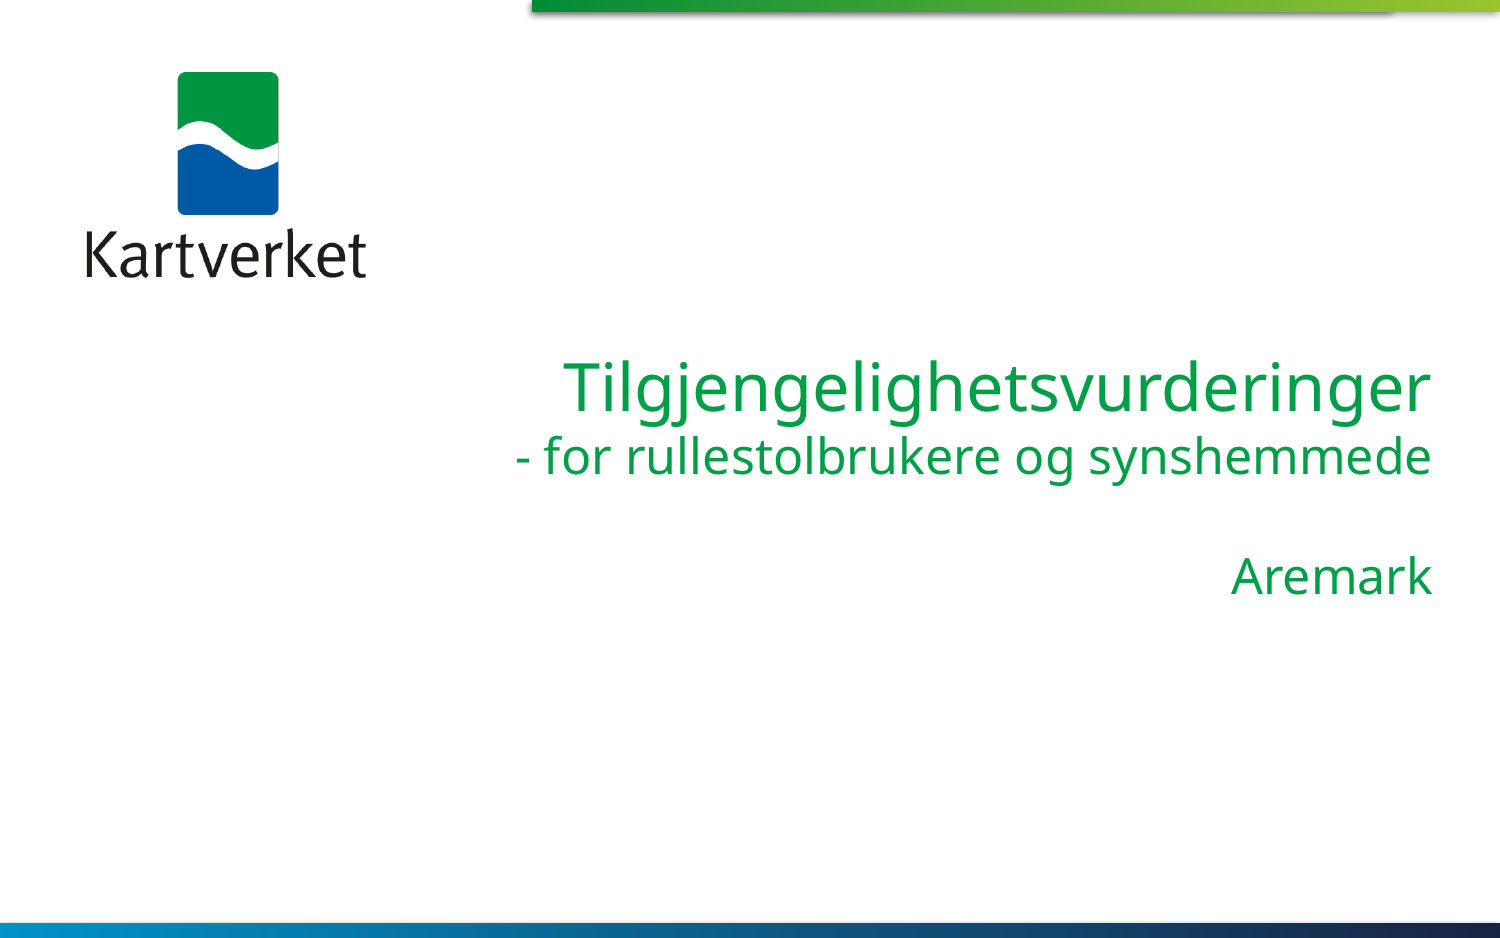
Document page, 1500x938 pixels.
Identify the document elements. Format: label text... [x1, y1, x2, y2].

text_box Tilgjengelighetsvurderinger - for rullestolbrukere og synshemmede Aremark [66, 337, 1449, 613]
